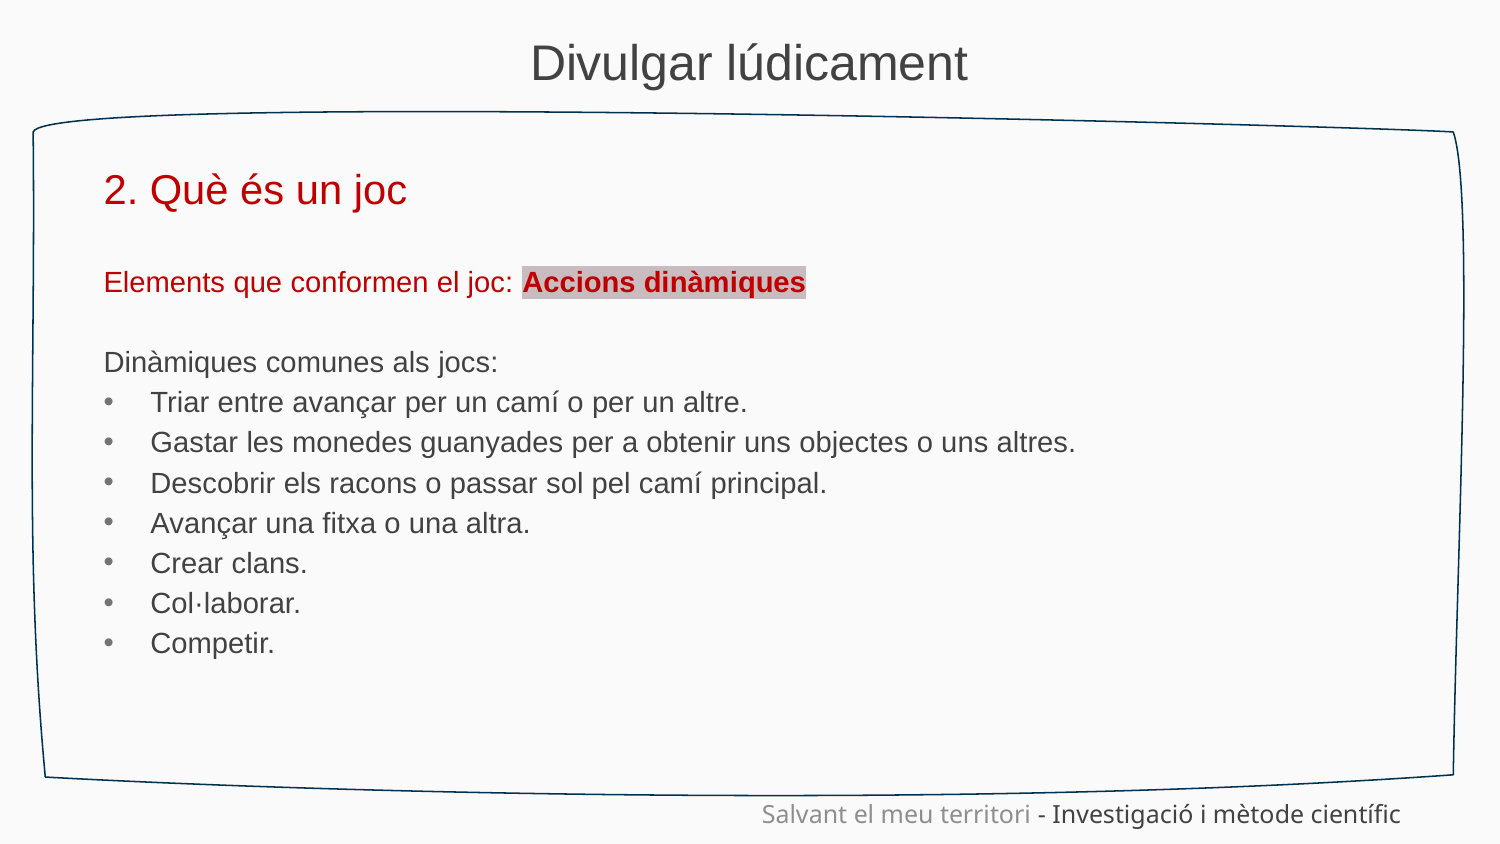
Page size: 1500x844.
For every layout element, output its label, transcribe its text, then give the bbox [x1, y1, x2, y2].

text_box [32, 111, 1464, 780]
text_box Elements que conformen el joc: Accions dinàmiques Dinàmiques comunes als jocs: Triar entre avançar per un camí o per un altre. Gastar les monedes guanyades per a obtenir uns objectes o uns altres. Descobrir els racons o passar sol pel camí principal. Avançar una fitxa o una altra. Crear clans. Col·laborar. Competir. [88, 242, 1424, 791]
text_box Salvant el meu territori - Investigació i mètode científic [88, 790, 1417, 844]
text_box 2. Què és un joc [88, 147, 1417, 234]
title Divulgar lúdicament [0, 20, 1499, 106]
